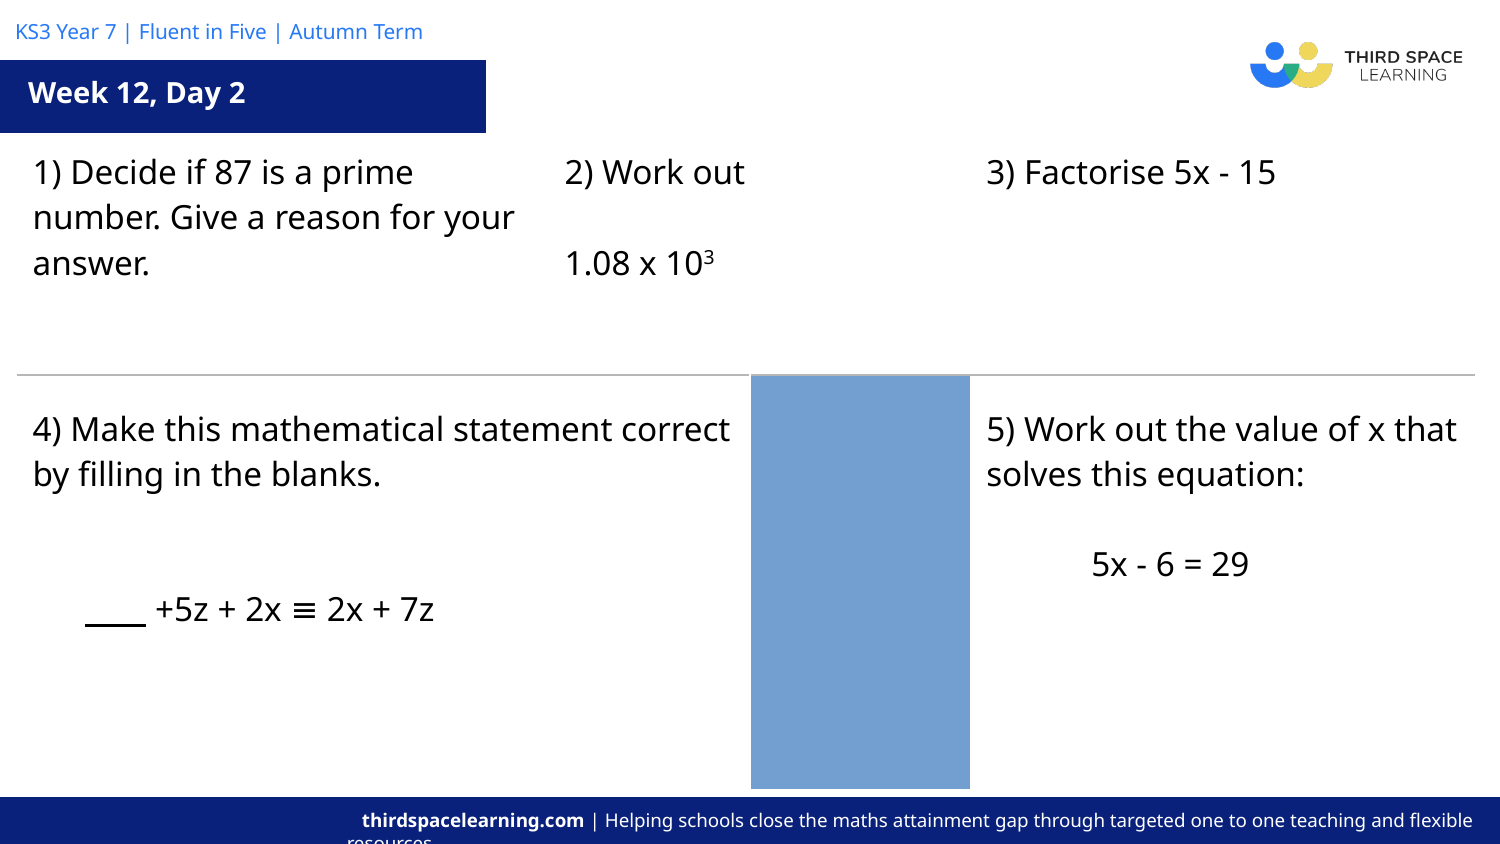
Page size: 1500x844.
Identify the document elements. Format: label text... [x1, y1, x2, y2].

table_cell 5) Work out the value of x that solves this equation: 5x - 6 = 29 [972, 376, 1474, 788]
table_cell 4) Make this mathematical statement correct by filling in the blanks. +5z + 2x ≡ 2x + 7z [19, 376, 749, 788]
table_header 1) Decide if 87 is a prime number. Give a reason for your answer. [19, 142, 549, 374]
table_header 3) Factorise 5x - 15 [972, 142, 1474, 374]
picture [1250, 33, 1465, 99]
table_header 2) Work out 1.08 x 103 [550, 142, 970, 374]
text_box Week 12, Day 2 [13, 59, 383, 125]
